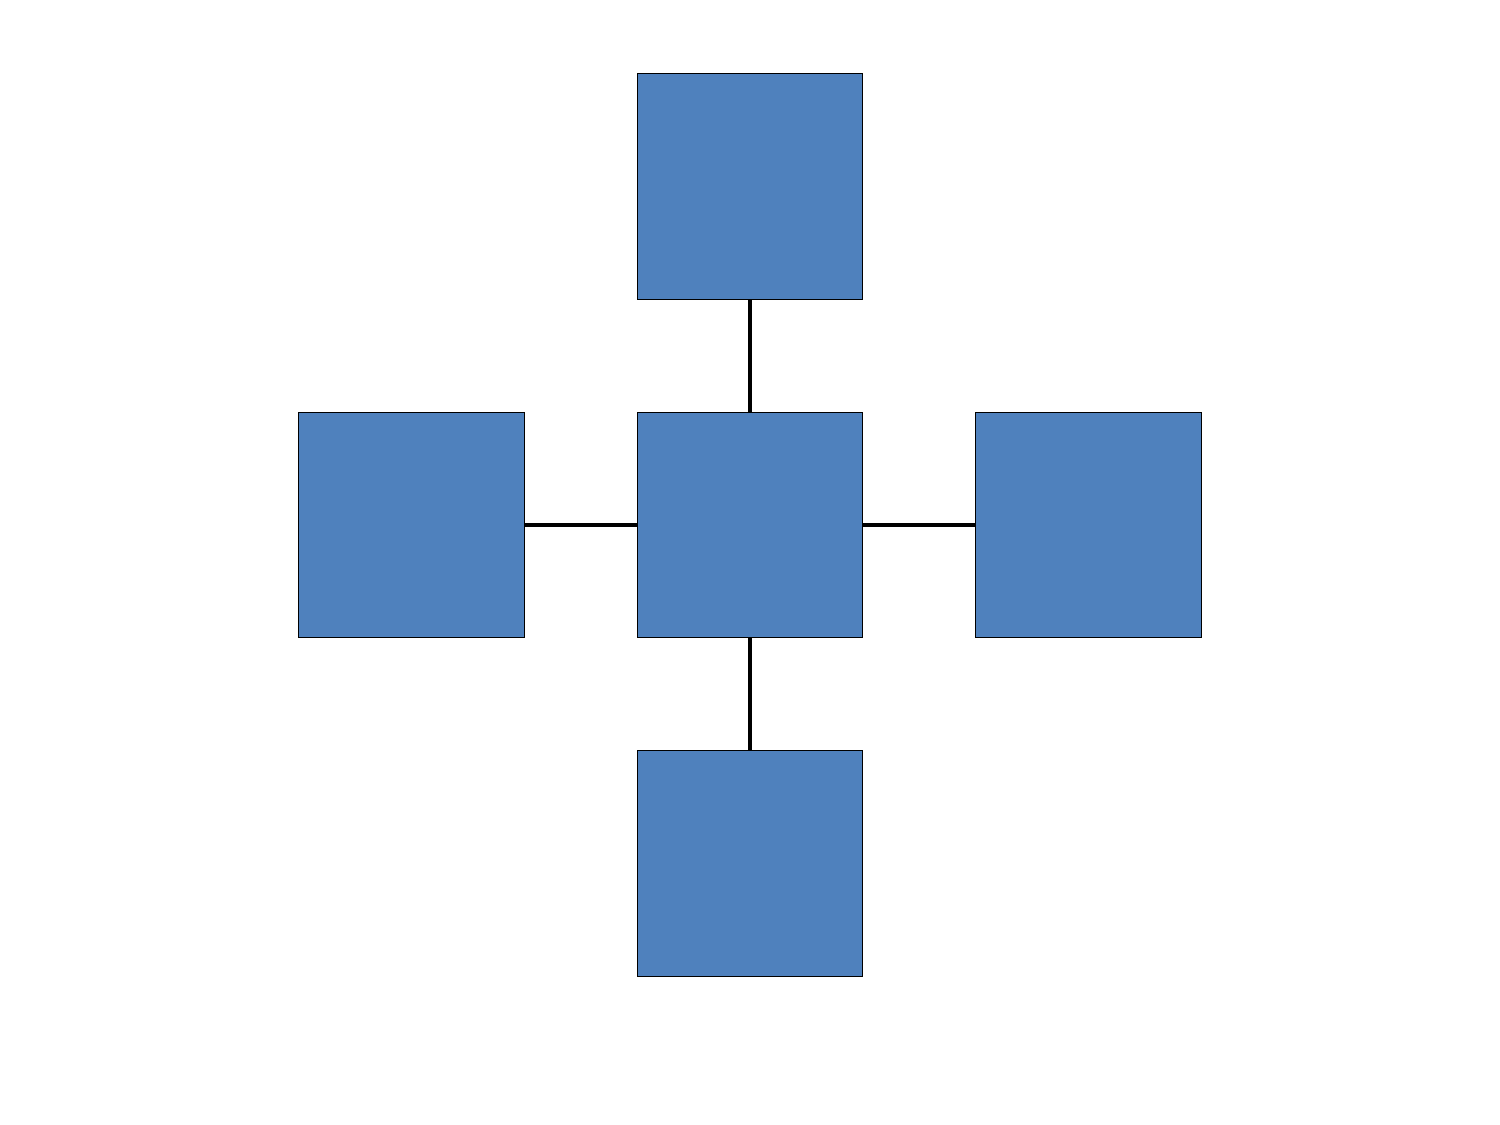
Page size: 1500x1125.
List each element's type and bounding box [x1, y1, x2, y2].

list [74, 49, 1426, 1001]
